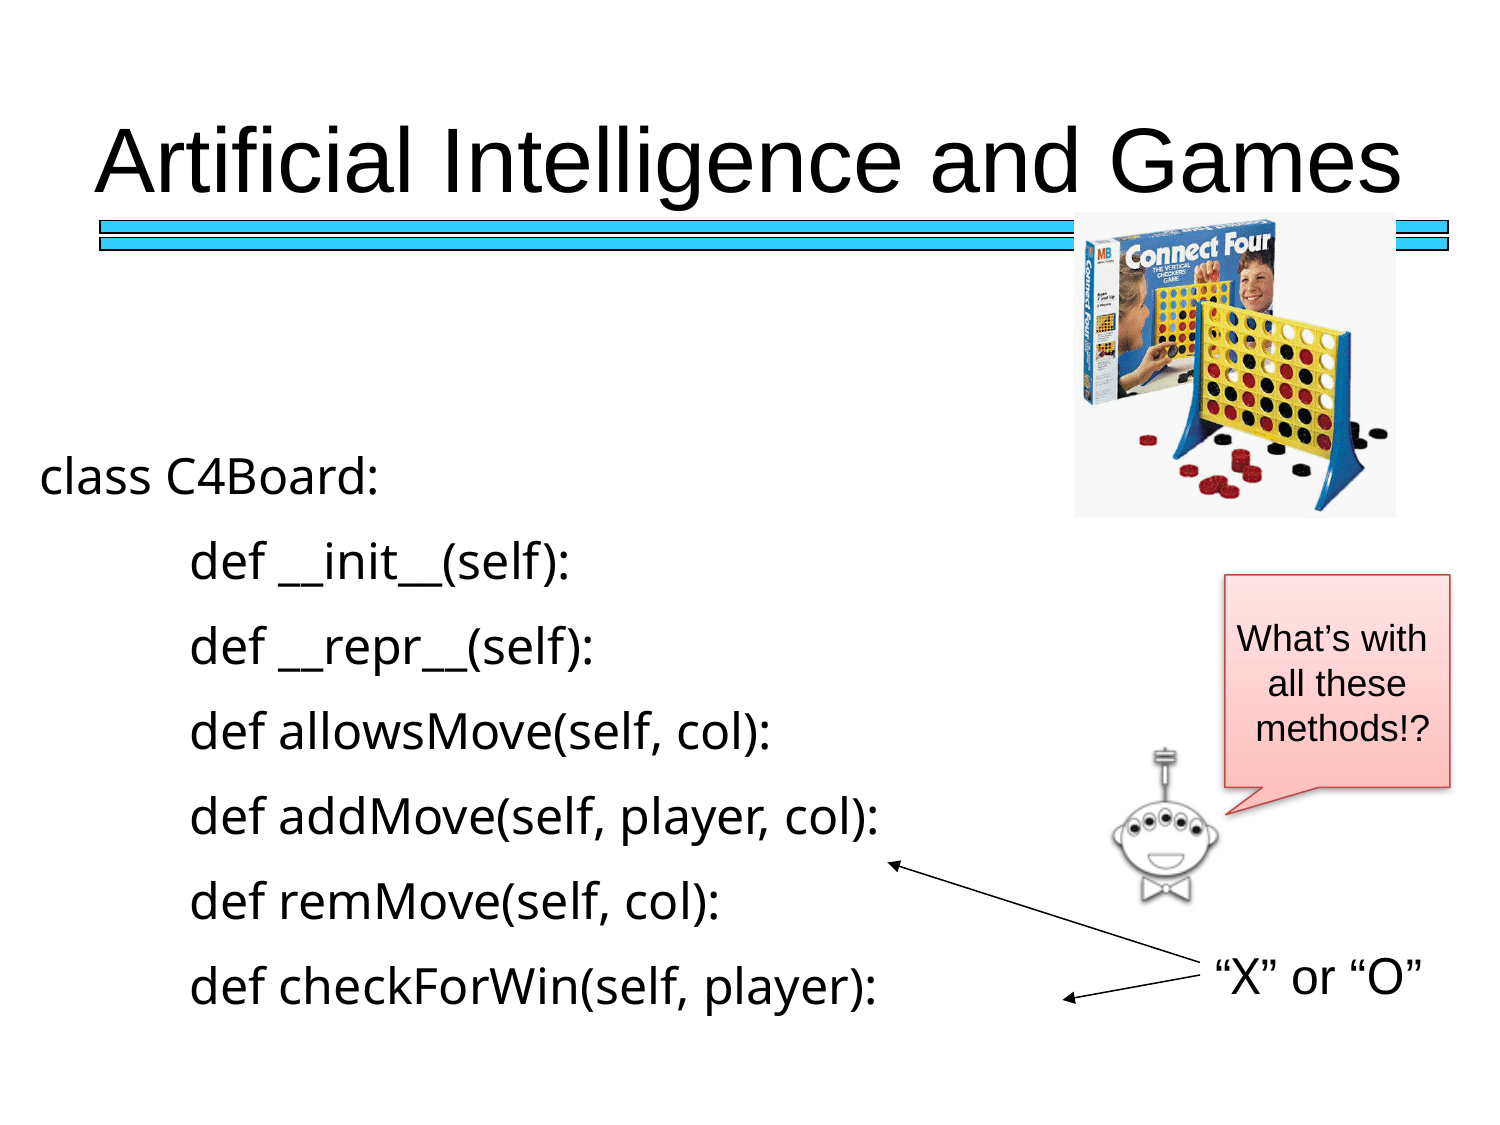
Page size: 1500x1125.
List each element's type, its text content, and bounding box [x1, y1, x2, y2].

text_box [99, 220, 1069, 251]
text_box [1062, 974, 1201, 1004]
text_box What’s with all these methods!? [1224, 574, 1451, 813]
text_box “X” or “O” [1199, 937, 1447, 1013]
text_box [1401, 220, 1449, 251]
text_box class C4Board: def __init__(self): def __repr__(self): def allowsMove(self, col): def addMove(self, player, col): def remMove(self, col): def checkForWin(self, player): [24, 437, 1197, 1023]
picture [1099, 737, 1232, 917]
picture [1074, 212, 1397, 519]
text_box [887, 860, 1201, 963]
title Artificial Intelligence and Games [37, 62, 1463, 250]
